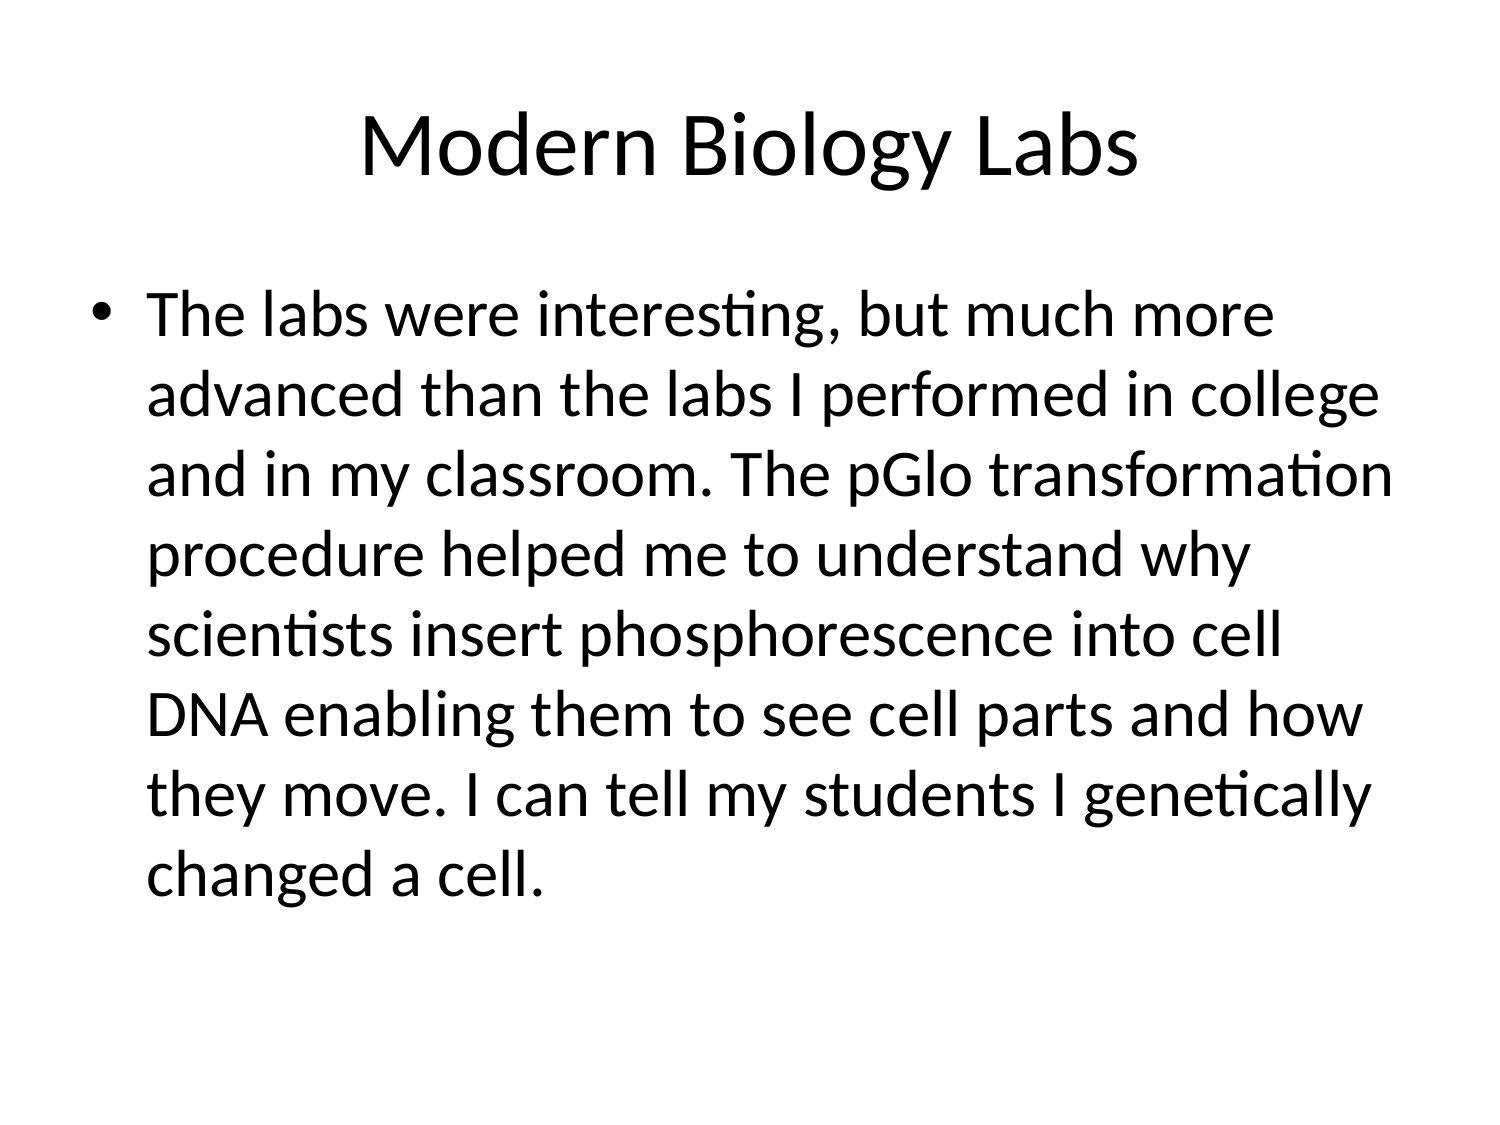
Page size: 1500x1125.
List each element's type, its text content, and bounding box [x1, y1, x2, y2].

title Modern Biology Labs [75, 45, 1425, 233]
list The labs were interesting, but much more advanced than the labs I performed in college and in my classroom. The pGlo transformation procedure helped me to understand why scientists insert phosphorescence into cell DNA enabling them to see cell parts and how they move. I can tell my students I genetically changed a cell. [75, 262, 1425, 1005]
